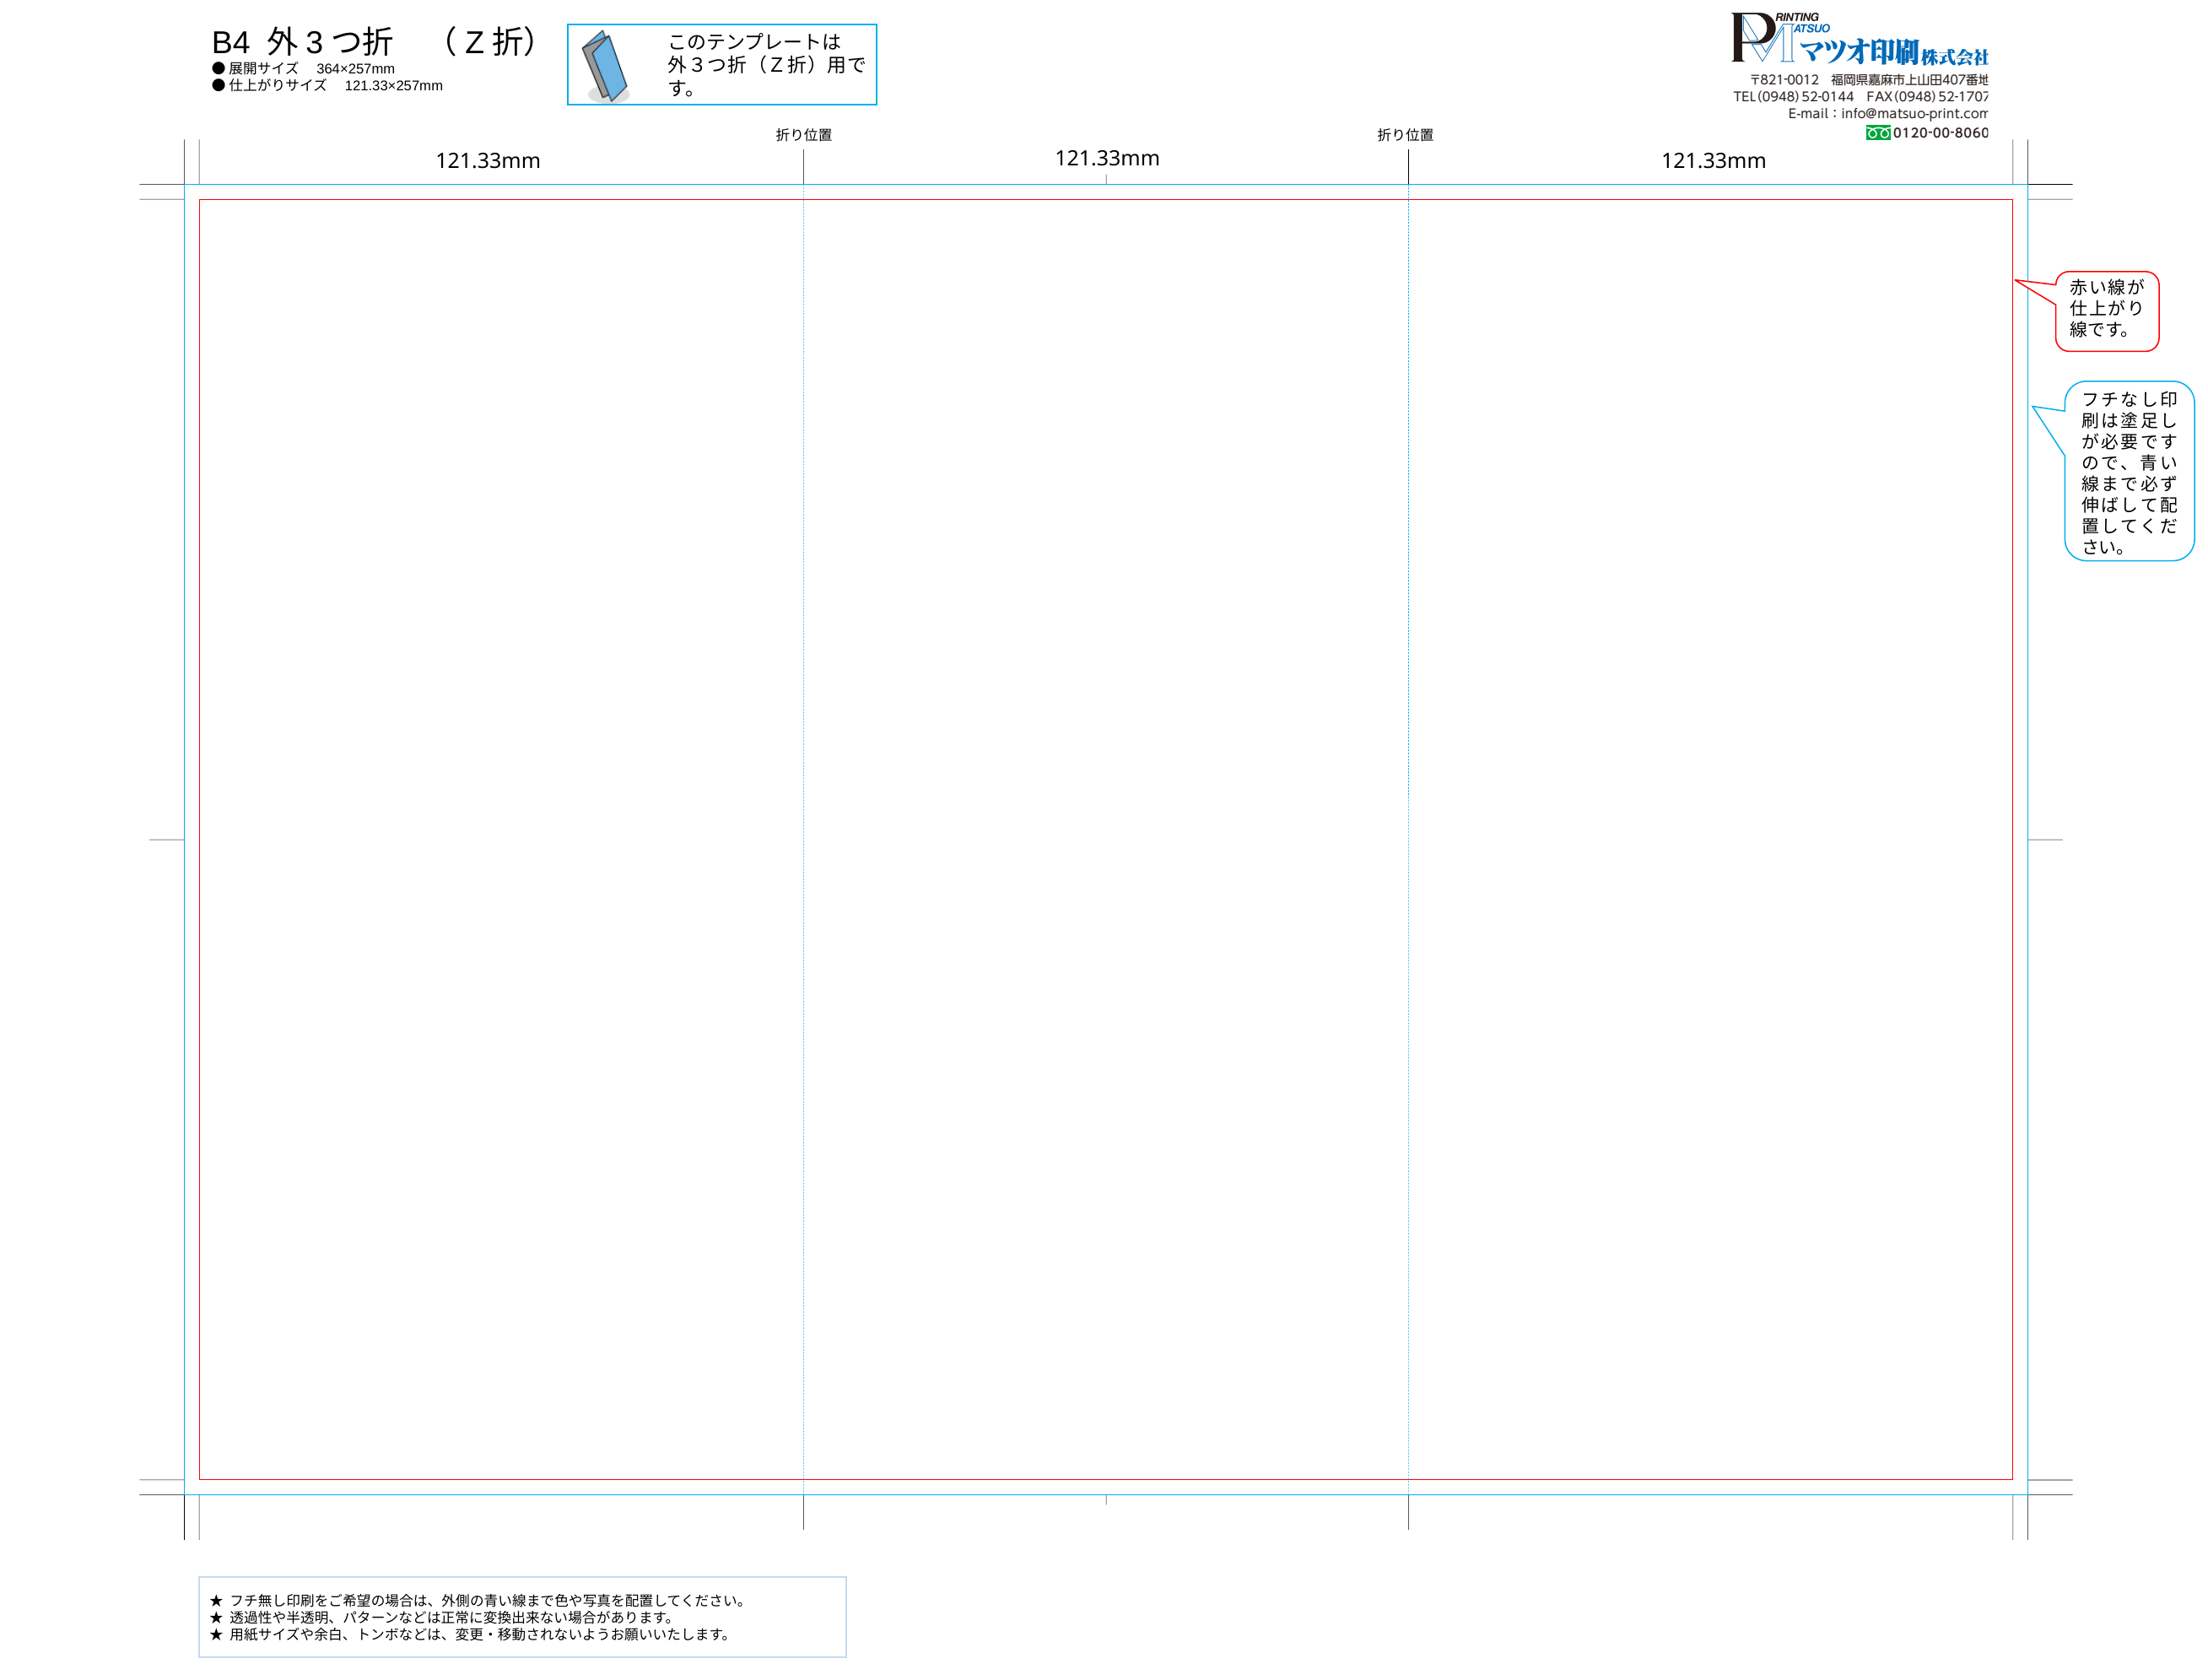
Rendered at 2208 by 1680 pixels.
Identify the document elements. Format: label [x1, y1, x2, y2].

picture [578, 30, 640, 103]
